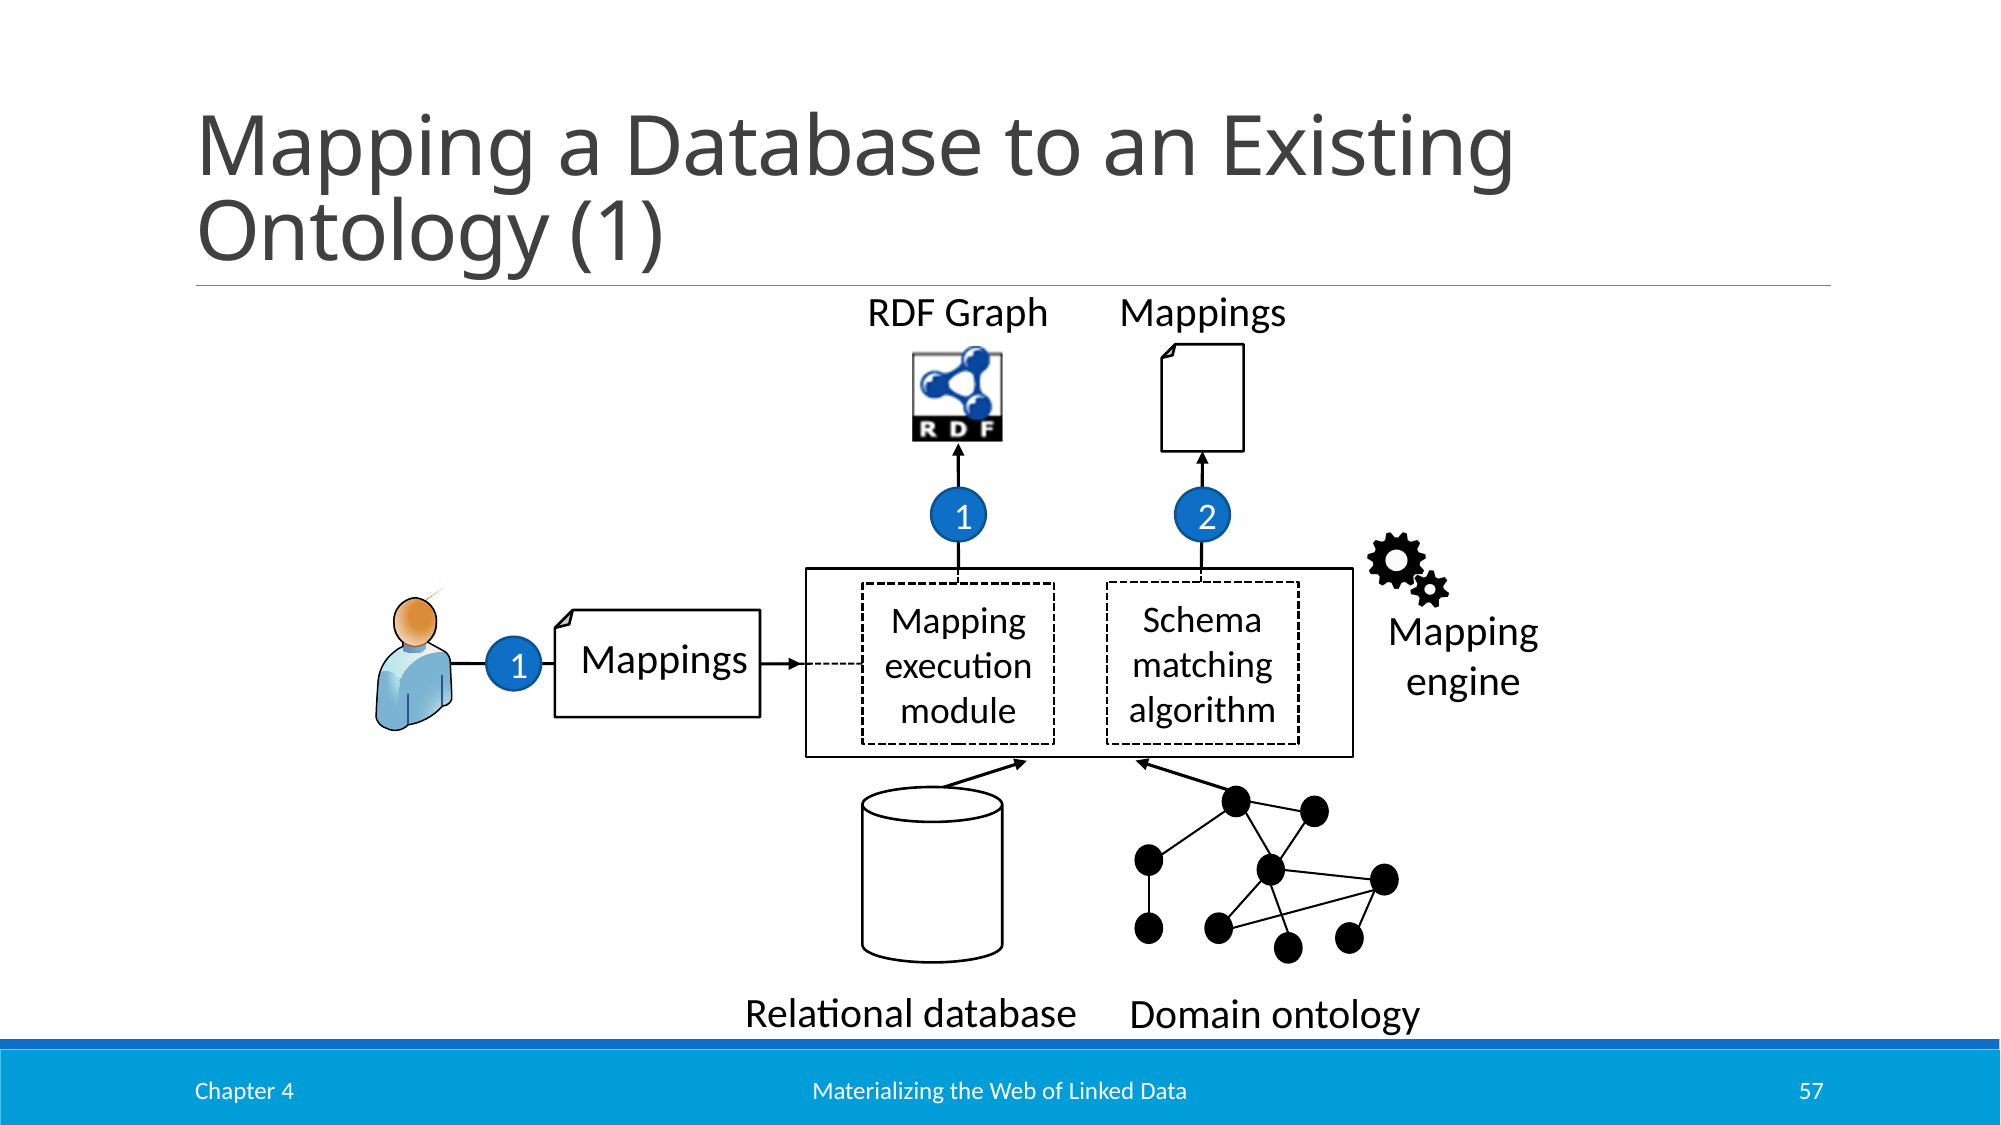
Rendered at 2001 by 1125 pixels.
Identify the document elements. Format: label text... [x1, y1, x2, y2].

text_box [372, 276, 1588, 1046]
slide_number 57 [1624, 1059, 1840, 1120]
title Mapping a Database to an Existing Ontology (1) [180, 47, 1830, 285]
slide_number Chapter 4 [180, 1059, 586, 1120]
footer Materializing the Web of Linked Data [604, 1059, 1396, 1120]
